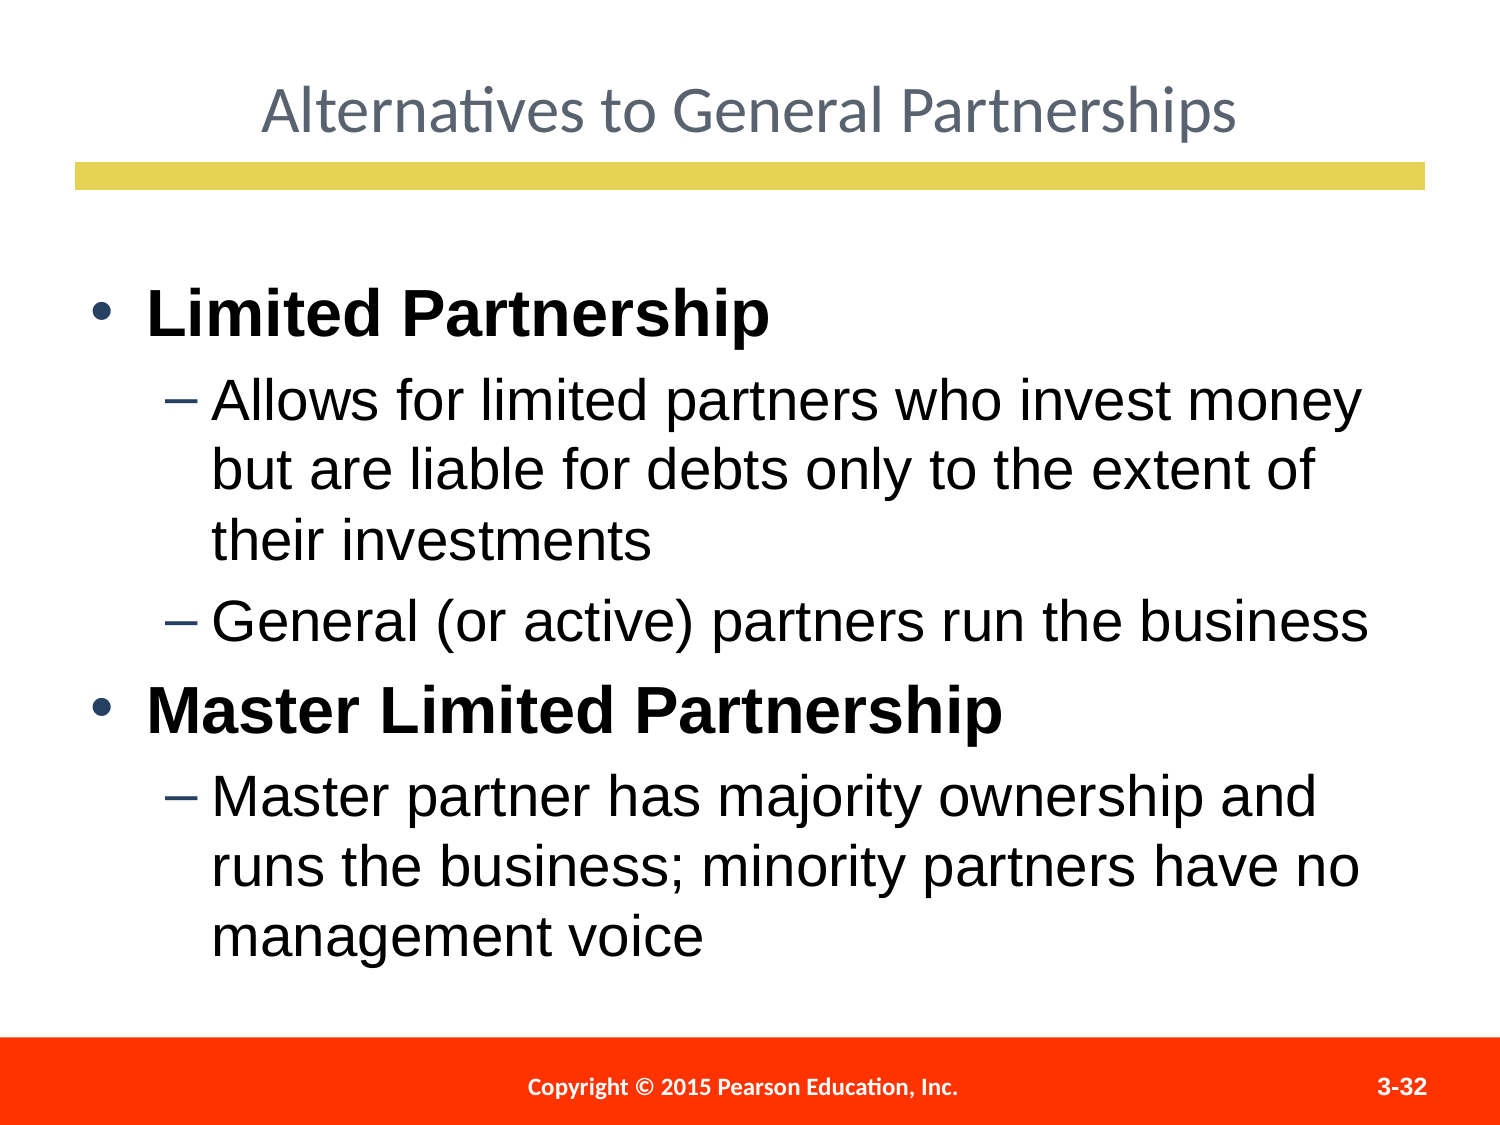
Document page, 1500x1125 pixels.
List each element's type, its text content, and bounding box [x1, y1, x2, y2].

list Limited Partnership Allows for limited partners who invest money but are liable for debts only to the extent of their investments General (or active) partners run the business Master Limited Partnership Master partner has majority ownership and runs the business; minority partners have no management voice [74, 262, 1426, 1006]
title Alternatives to General Partnerships [74, 12, 1426, 201]
